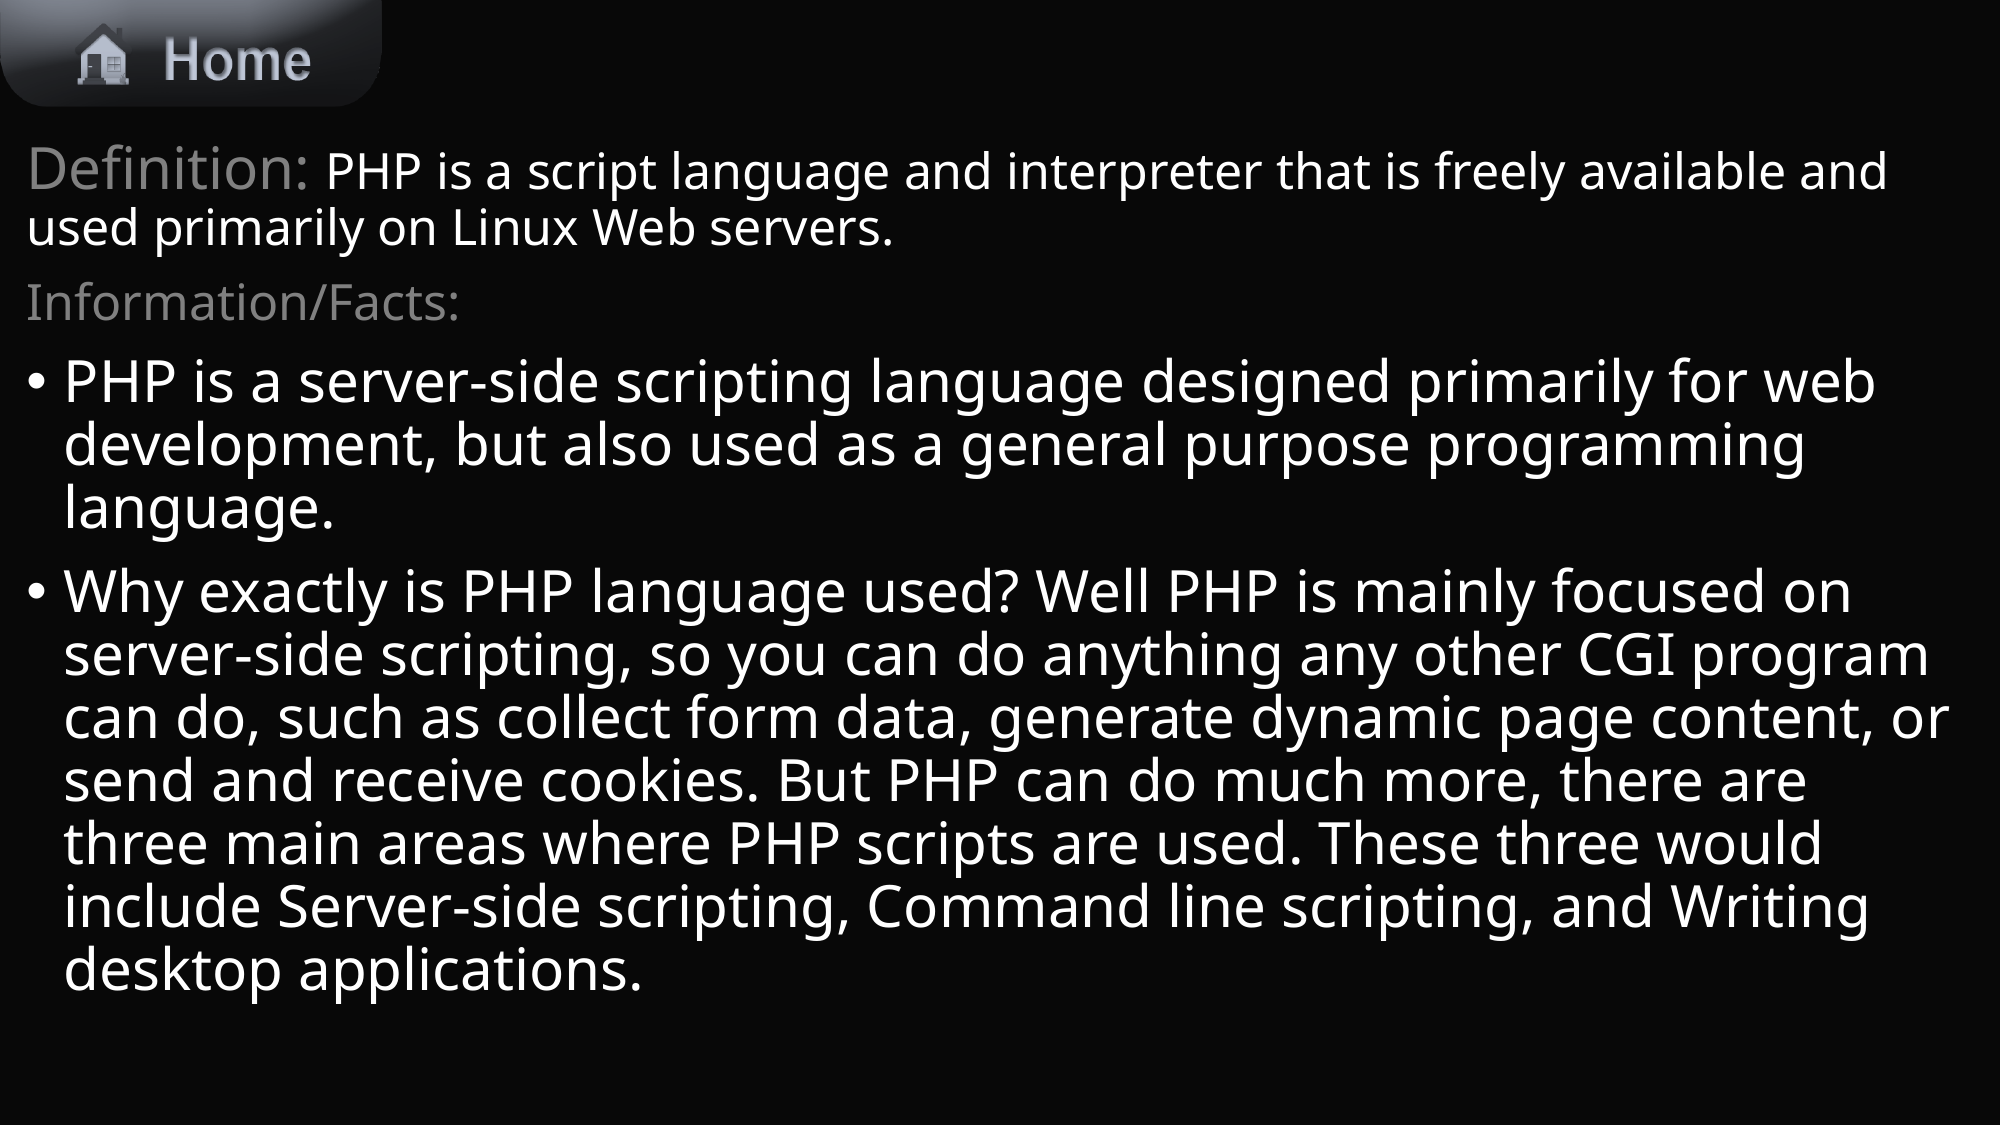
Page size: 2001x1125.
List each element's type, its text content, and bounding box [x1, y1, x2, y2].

picture [0, 0, 423, 133]
list Definition: PHP is a script language and interpreter that is freely available and used primarily on Linux Web servers. Information/Facts: PHP is a server-side scripting language designed primarily for web development, but also used as a general purpose programming language. Why exactly is PHP language used? Well PHP is mainly focused on server-side scripting, so you can do anything any other CGI program can do, such as collect form data, generate dynamic page content, or send and receive cookies. But PHP can do much more, there are three main areas where PHP scripts are used. These three would include Server-side scripting, Command line scripting, and Writing desktop applications. [11, 132, 1983, 1075]
